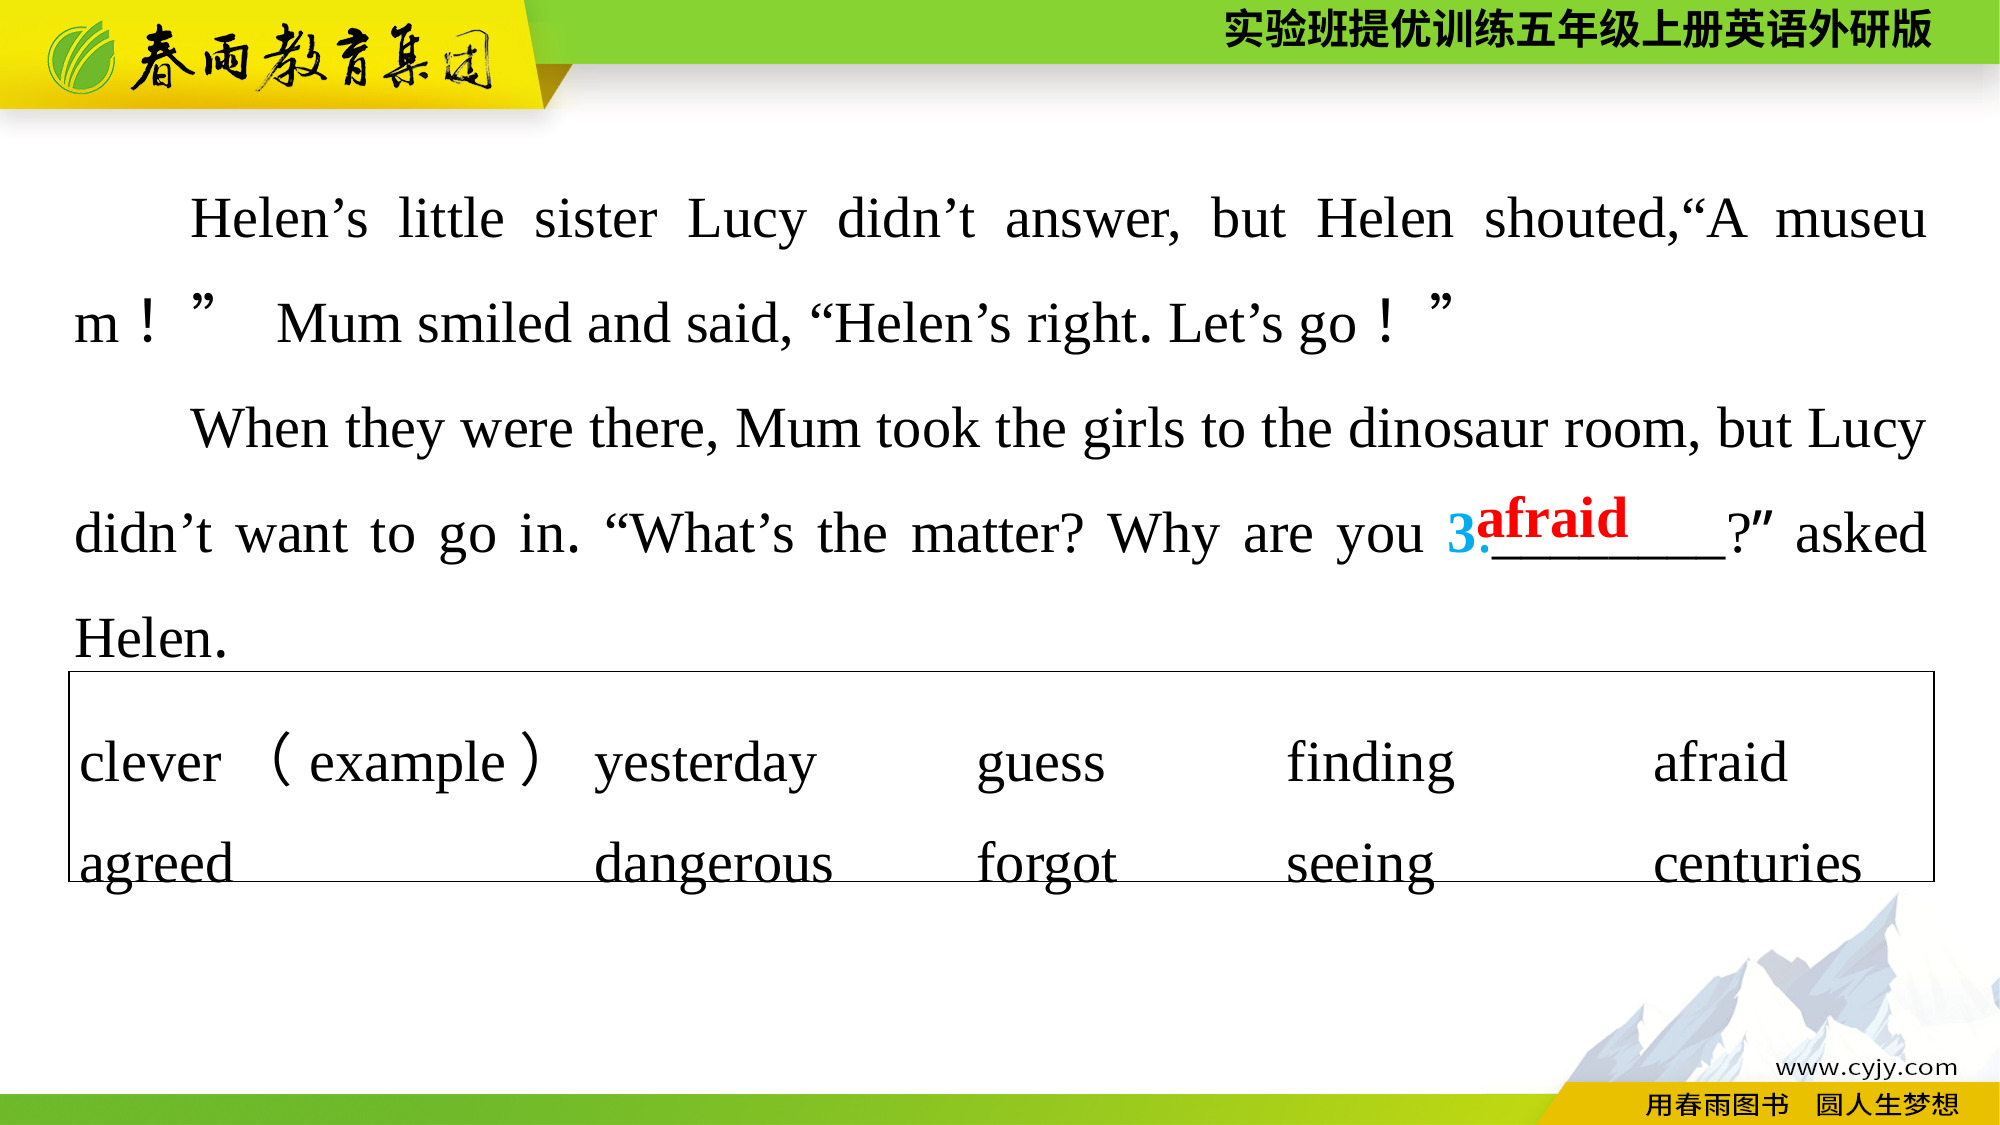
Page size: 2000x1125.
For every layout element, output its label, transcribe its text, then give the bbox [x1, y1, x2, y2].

table_header clever（example） yesterday guess finding afraid agreed dangerous forgot seeing centuries [70, 672, 1933, 881]
list Helen’s little sister Lucy didn’t answer, but Helen shouted,“A museum！” Mum smiled and said, “Helen’s right. Let’s go！” When they were there, Mum took the girls to the dinosaur room, but Lucy didn’t want to go in. “What’s the matter? Why are you 3.________?” asked Helen. [59, 136, 1944, 669]
picture [0, 0, 2000, 1125]
text_box afraid [1461, 471, 1644, 557]
